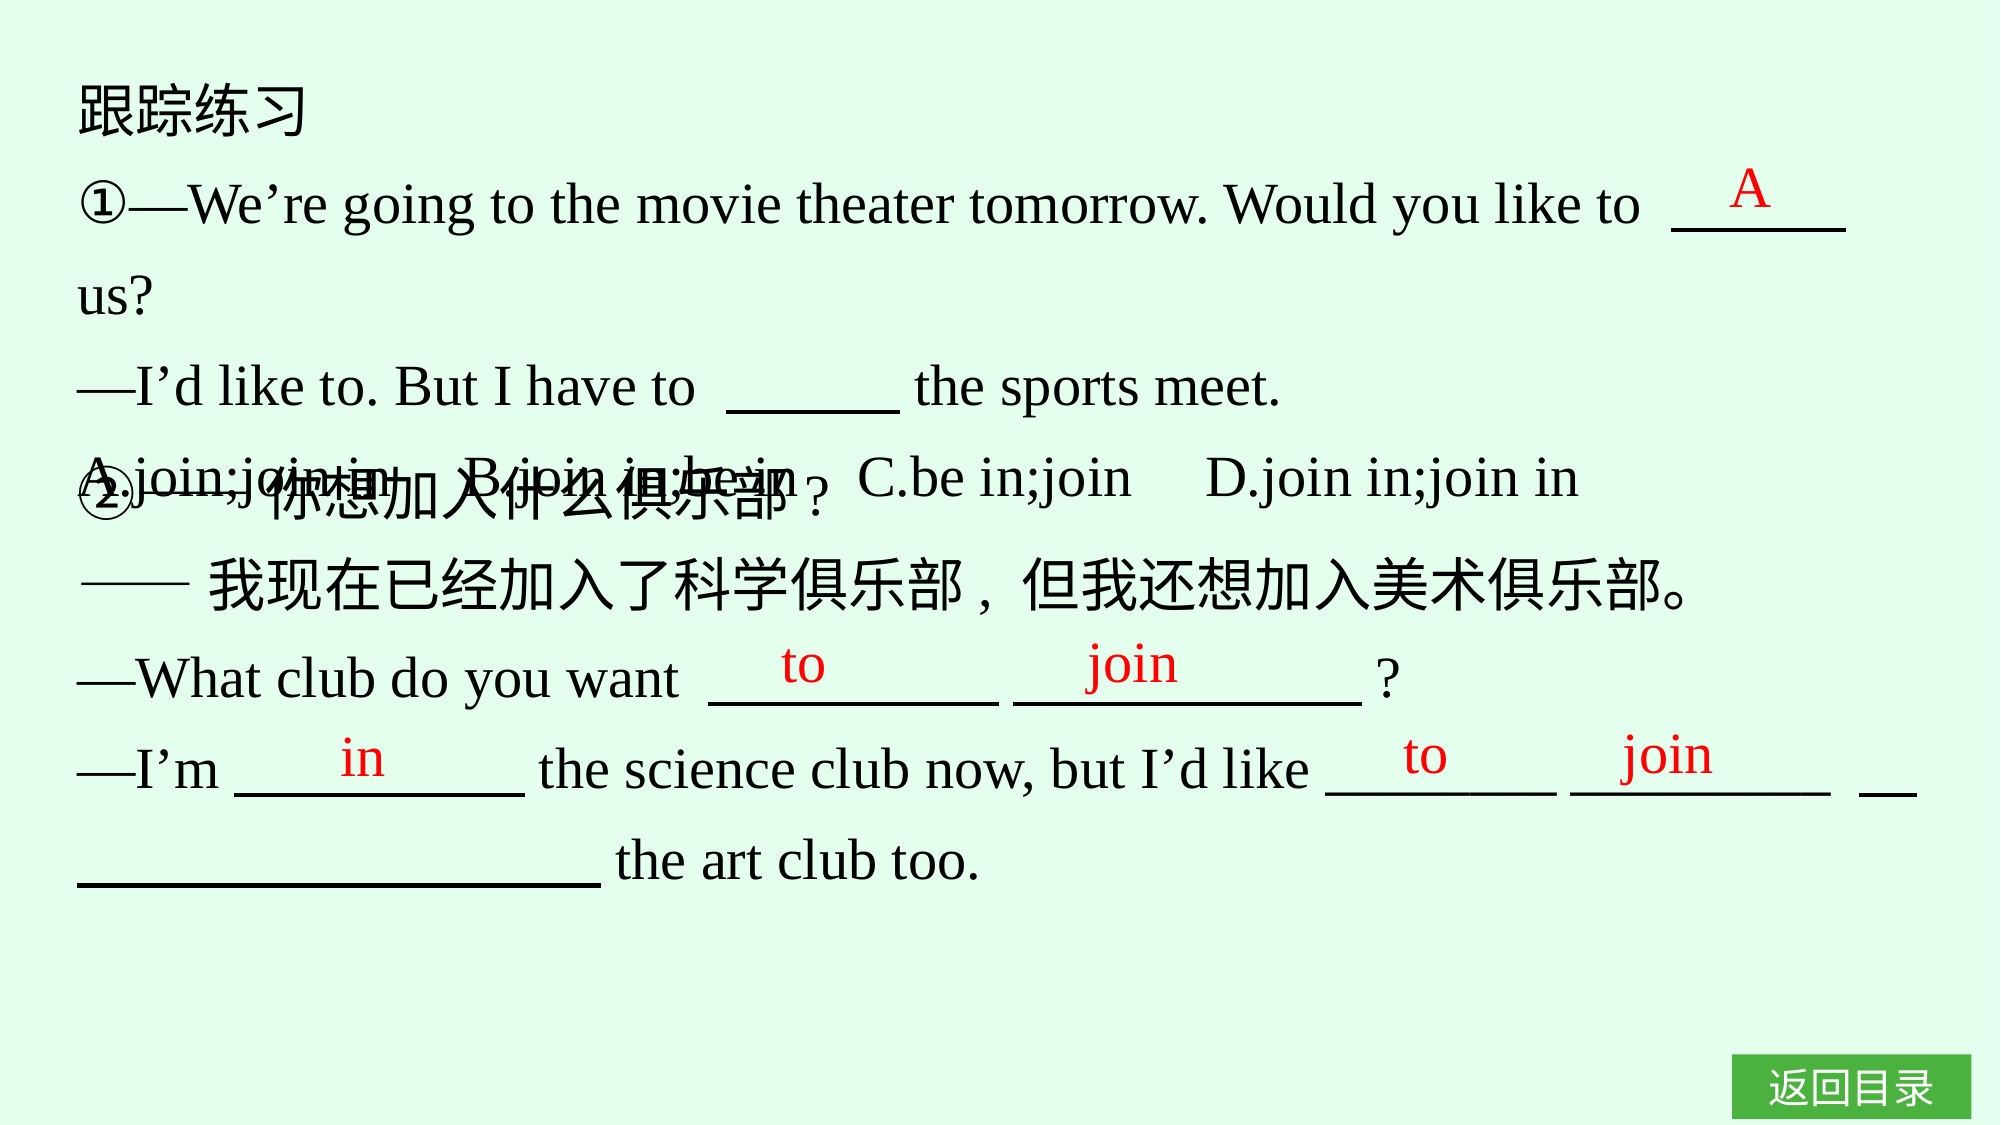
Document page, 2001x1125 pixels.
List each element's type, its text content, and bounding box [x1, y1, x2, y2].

text_box to join [1374, 707, 1729, 793]
text_box to join [766, 616, 1194, 702]
text_box 跟踪练习 ①—We’re going to the movie theater tomorrow. Would you like to us? —I’d like to. But I have to the sports meet. A.join;join in B.join in;be in C.be in;join D.join in;join in [62, 46, 1938, 428]
text_box ②——你想加入什么俱乐部? ——我现在已经加入了科学俱乐部, 但我还想加入美术俱乐部。 —What club do you want ? —I’m the science club now, but I’d like ________ _________ the art club too. [62, 428, 1938, 899]
text_box A [1714, 141, 1798, 227]
text_box in [310, 710, 401, 796]
